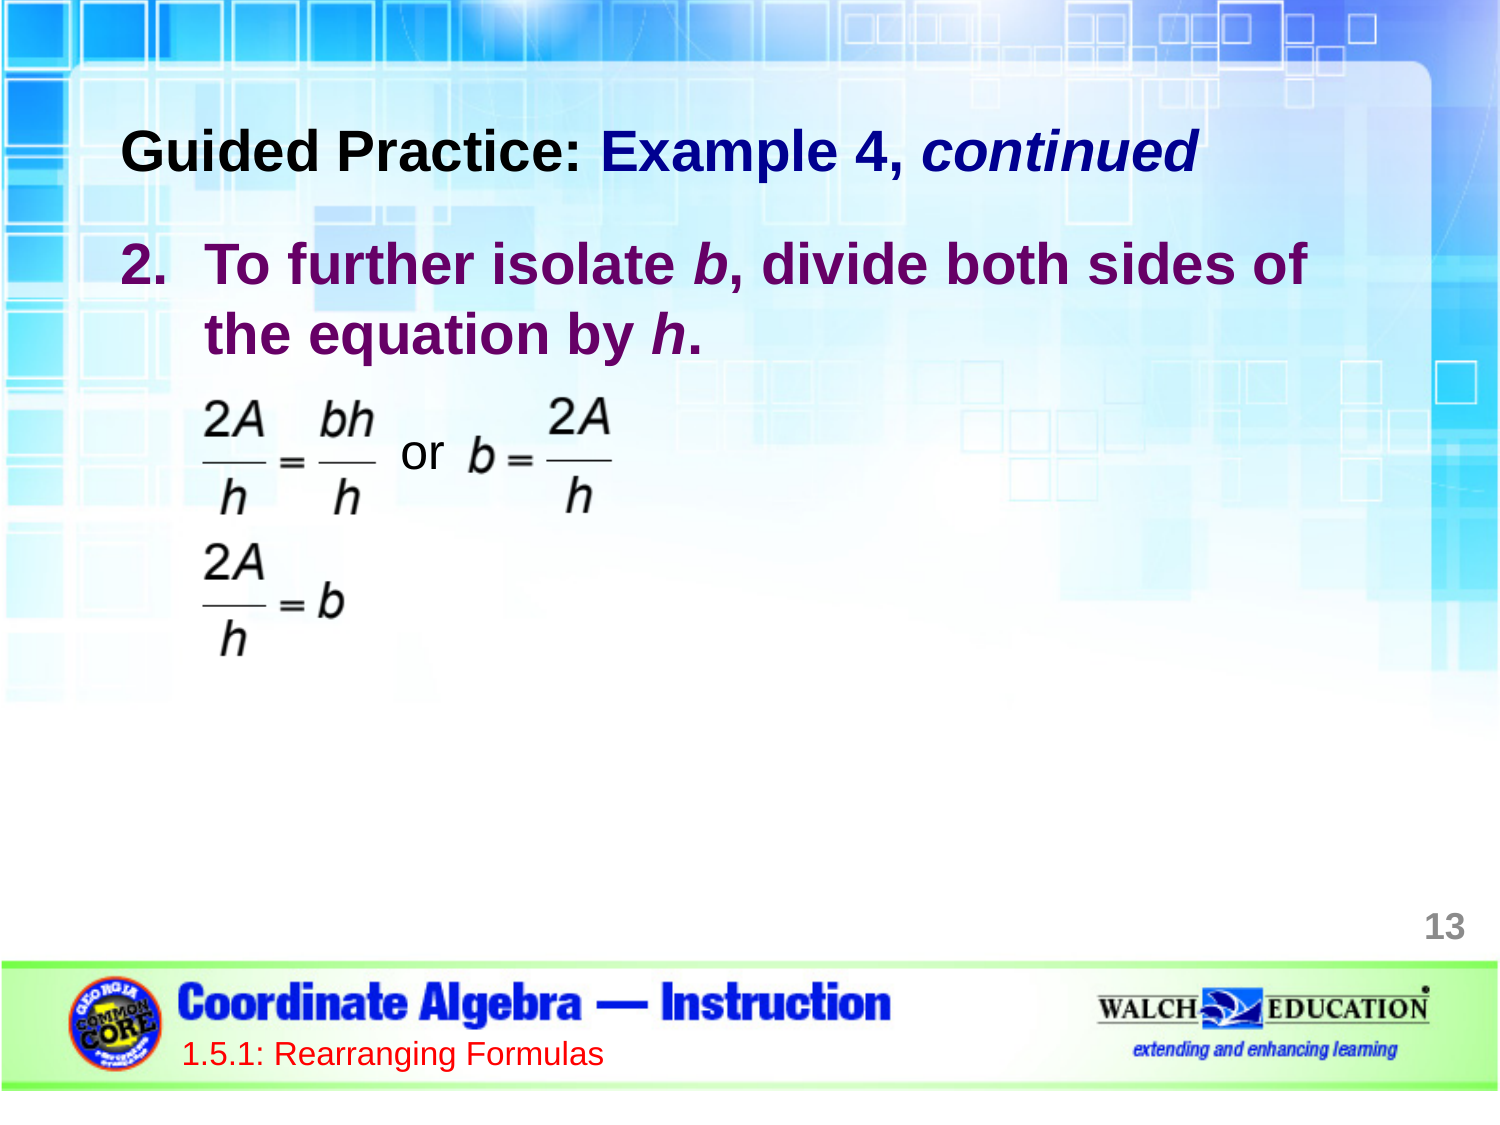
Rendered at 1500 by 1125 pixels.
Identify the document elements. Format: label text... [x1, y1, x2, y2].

subtitle Guided Practice: Example 4, continued To further isolate b, divide both sides of the equation by h. [105, 105, 1394, 925]
picture [1, 0, 1500, 1091]
slide_number 13 [1361, 901, 1481, 949]
list 1.5.1: Rearranging Formulas [166, 1024, 1074, 1069]
text_box or [385, 411, 460, 487]
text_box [465, 383, 615, 515]
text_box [197, 386, 378, 658]
